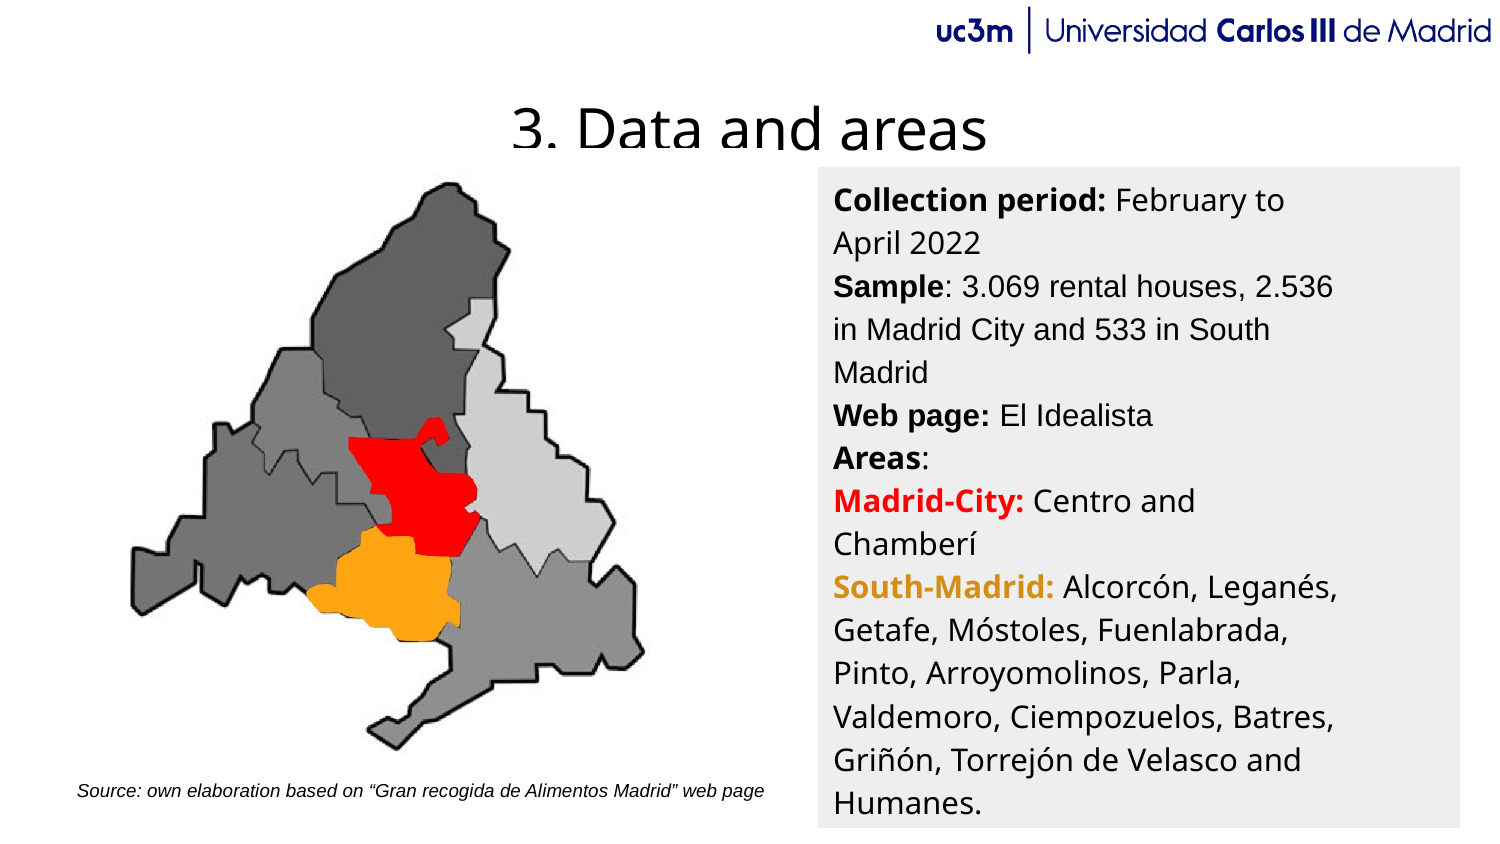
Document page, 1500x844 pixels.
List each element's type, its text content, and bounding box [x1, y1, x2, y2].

text_box Source: own elaboration based on “Gran recogida de Alimentos Madrid” web page [62, 770, 960, 809]
text_box Collection period: February to April 2022 Sample: 3.069 rental houses, 2.536 in Madrid City and 533 in South Madrid Web page: El Idealista Areas: Madrid-City: Centro and Chamberí South-Madrid: Alcorcón, Leganés, Getafe, Móstoles, Fuenlabrada, Pinto, Arroyomolinos, Parla, Valdemoro, Ciempozuelos, Batres, Griñón, Torrejón de Velasco and Humanes. [818, 166, 1461, 828]
picture [912, 0, 1500, 61]
title 3. Data and areas [468, 88, 1032, 167]
picture [9, 147, 767, 793]
